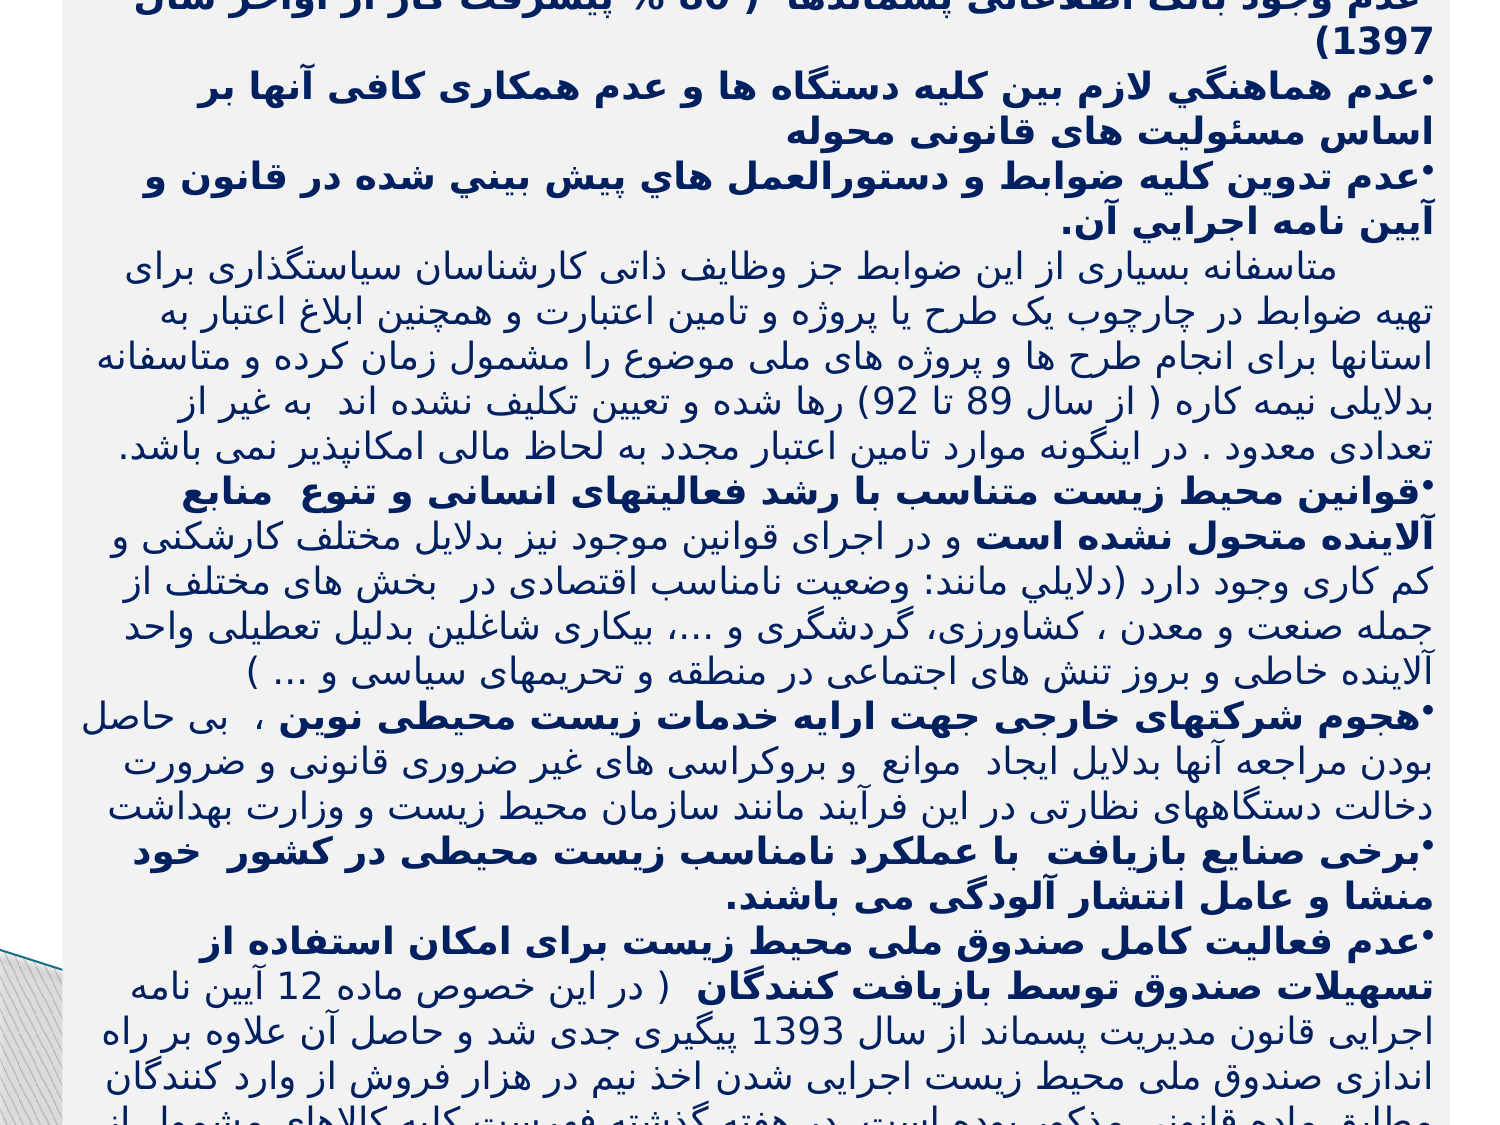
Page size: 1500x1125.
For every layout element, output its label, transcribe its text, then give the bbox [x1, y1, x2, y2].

text_box سایر چالش های مشترک و کلی : عدم وجود بانک اطلاعاتی پسماندها ( 80 % پیشرفت کار از اواخر سال 1397) عدم هماهنگي لازم بين كليه دستگاه ها و عدم همکاری کافی آنها بر اساس مسئولیت های قانونی محوله عدم تدوين كليه ضوابط و دستورالعمل هاي پيش بيني شده در قانون و آيين نامه اجرايي آن. متاسفانه بسیاری از این ضوابط جز وظایف ذاتی کارشناسان سیاستگذاری برای تهیه ضوابط در چارچوب یک طرح یا پروژه و تامین اعتبارت و همچنین ابلاغ اعتبار به استانها برای انجام طرح ها و پروژه های ملی موضوع را مشمول زمان کرده و متاسفانه بدلایلی نیمه کاره ( از سال 89 تا 92) رها شده و تعیین تکلیف نشده اند به غیر از تعدادی معدود . در اینگونه موارد تامین اعتبار مجدد به لحاظ مالی امکانپذیر نمی باشد. قوانین محیط زیست متناسب با رشد فعالیتهای انسانی و تنوع منابع آلاینده متحول نشده است و در اجرای قوانین موجود نیز بدلایل مختلف کارشکنی و کم کاری وجود دارد (دلايلي مانند: وضعیت نامناسب اقتصادی در بخش های مختلف از جمله صنعت و معدن ، کشاورزی، گردشگری و ...، بیکاری شاغلین بدلیل تعطیلی واحد آلاینده خاطی و بروز تنش های اجتماعی در منطقه و تحریمهای سیاسی و ... ) هجوم شرکتهای خارجی جهت ارایه خدمات زیست محیطی نوین ، بی حاصل بودن مراجعه آنها بدلایل ایجاد موانع و بروکراسی های غیر ضروری قانونی و ضرورت دخالت دستگاههای نظارتی در این فرآیند مانند سازمان محیط زیست و وزارت بهداشت برخی صنایع بازیافت با عملکرد نامناسب زیست محیطی در کشور خود منشا و عامل انتشار آلودگی می باشند. عدم فعالیت کامل صندوق ملی محیط زیست برای امکان استفاده از تسهیلات صندوق توسط بازیافت کنندگان ( در این خصوص ماده 12 آیین نامه اجرایی قانون مدیریت پسماند از سال 1393 پیگیری جدی شد و حاصل آن علاوه بر راه اندازی صندوق ملی محیط زیست اجرایی شدن اخذ نیم در هزار فروش از وارد کنندگان مطابق ماده قانونی مذکور بوده است. در هفته گذشته فهرست کلیه کالاهای مشمول از کتاب مقررات صادرات – واردات احصا و به گمرک اعلام گردید). [62, 0, 1450, 1125]
